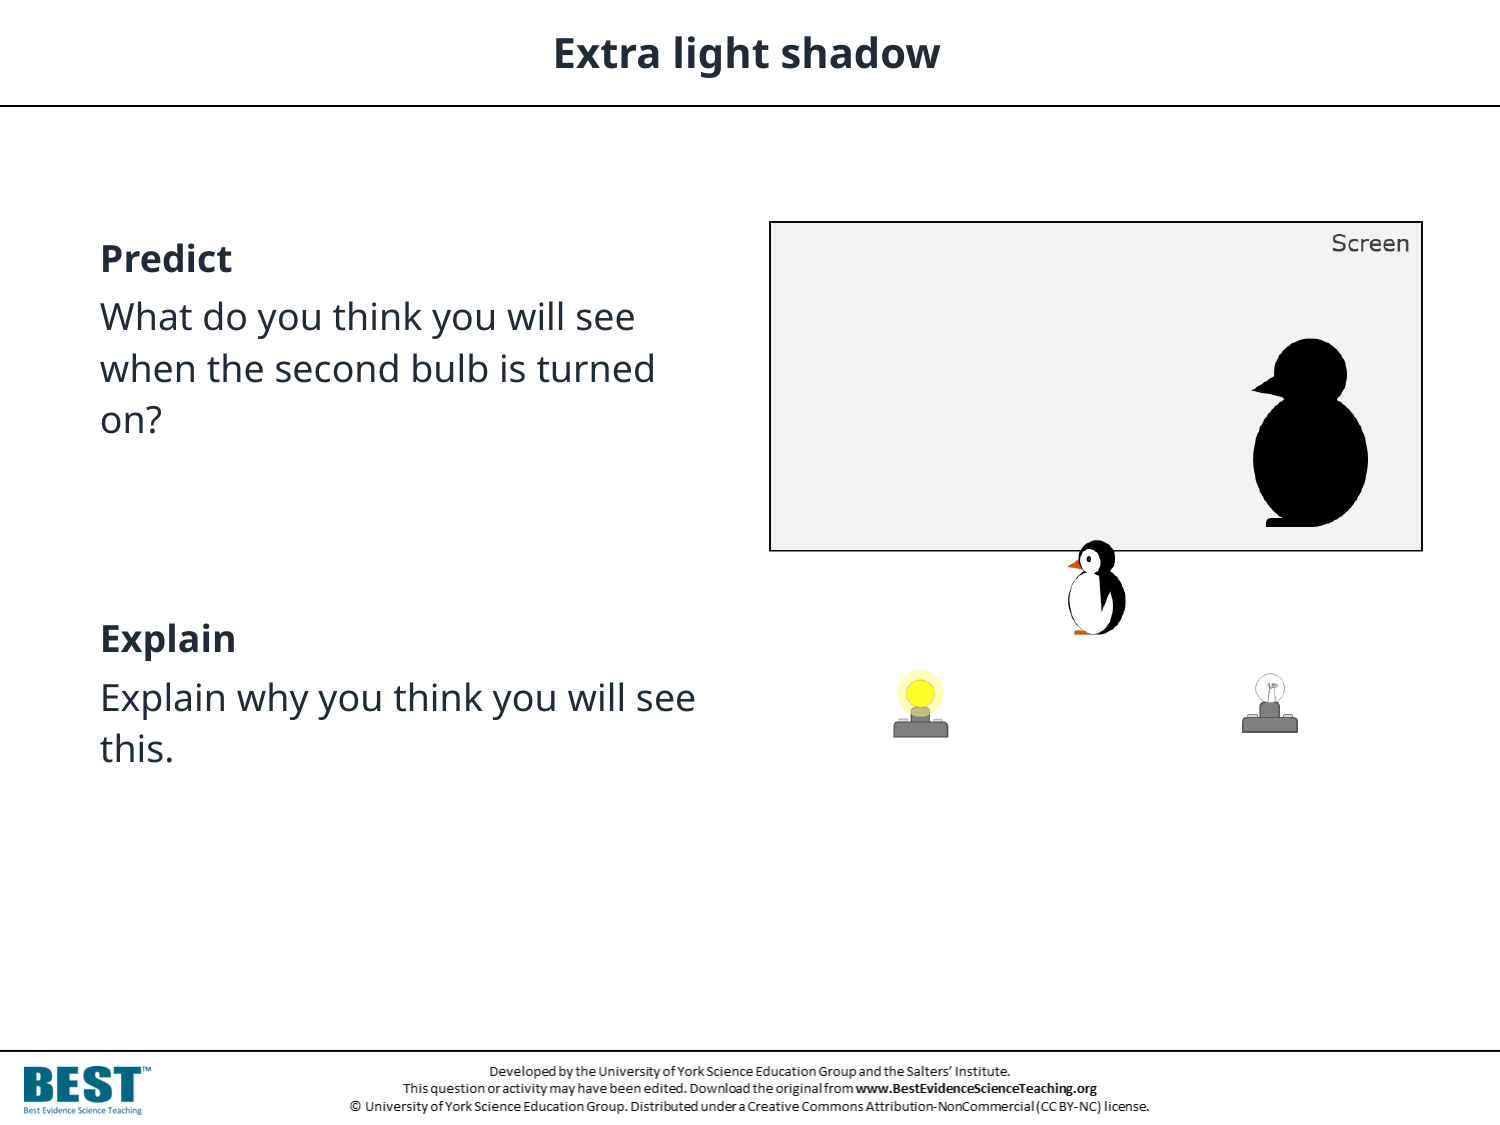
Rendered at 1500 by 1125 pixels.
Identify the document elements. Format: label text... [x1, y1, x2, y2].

picture [0, 105, 1500, 1125]
text_box Extra light shadow [23, 4, 1471, 99]
